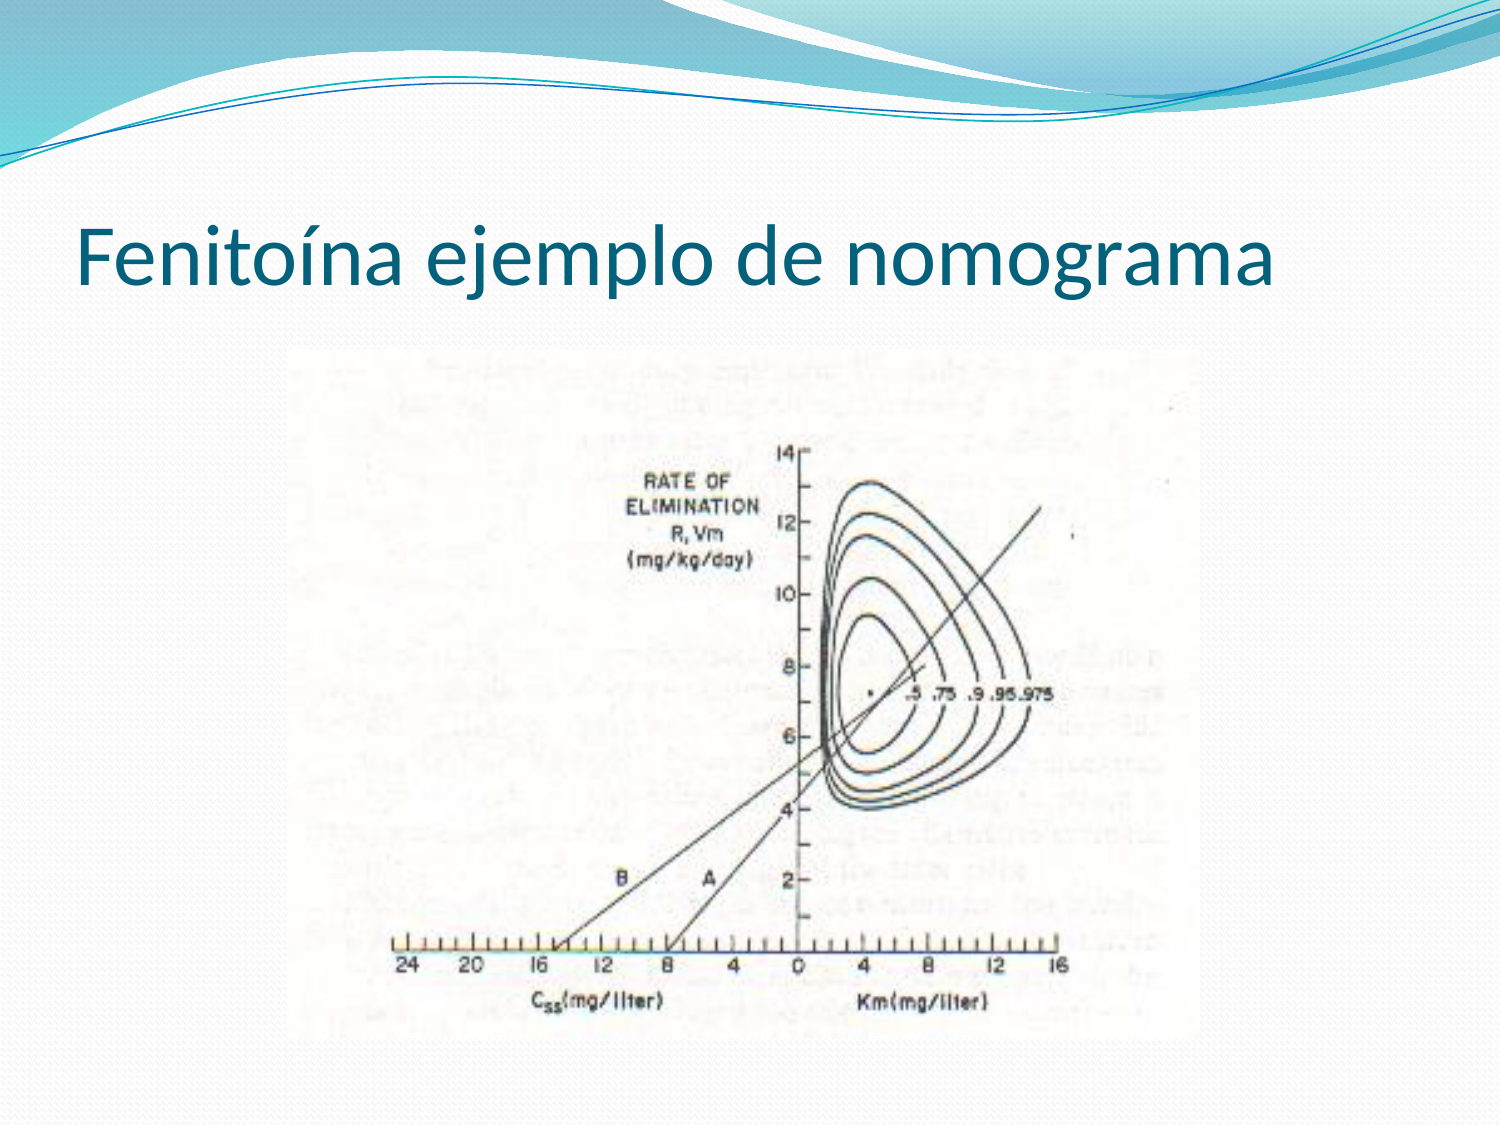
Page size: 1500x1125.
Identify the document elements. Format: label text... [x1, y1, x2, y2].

picture [287, 349, 1201, 1038]
title Fenitoína ejemplo de nomograma [74, 115, 1438, 304]
